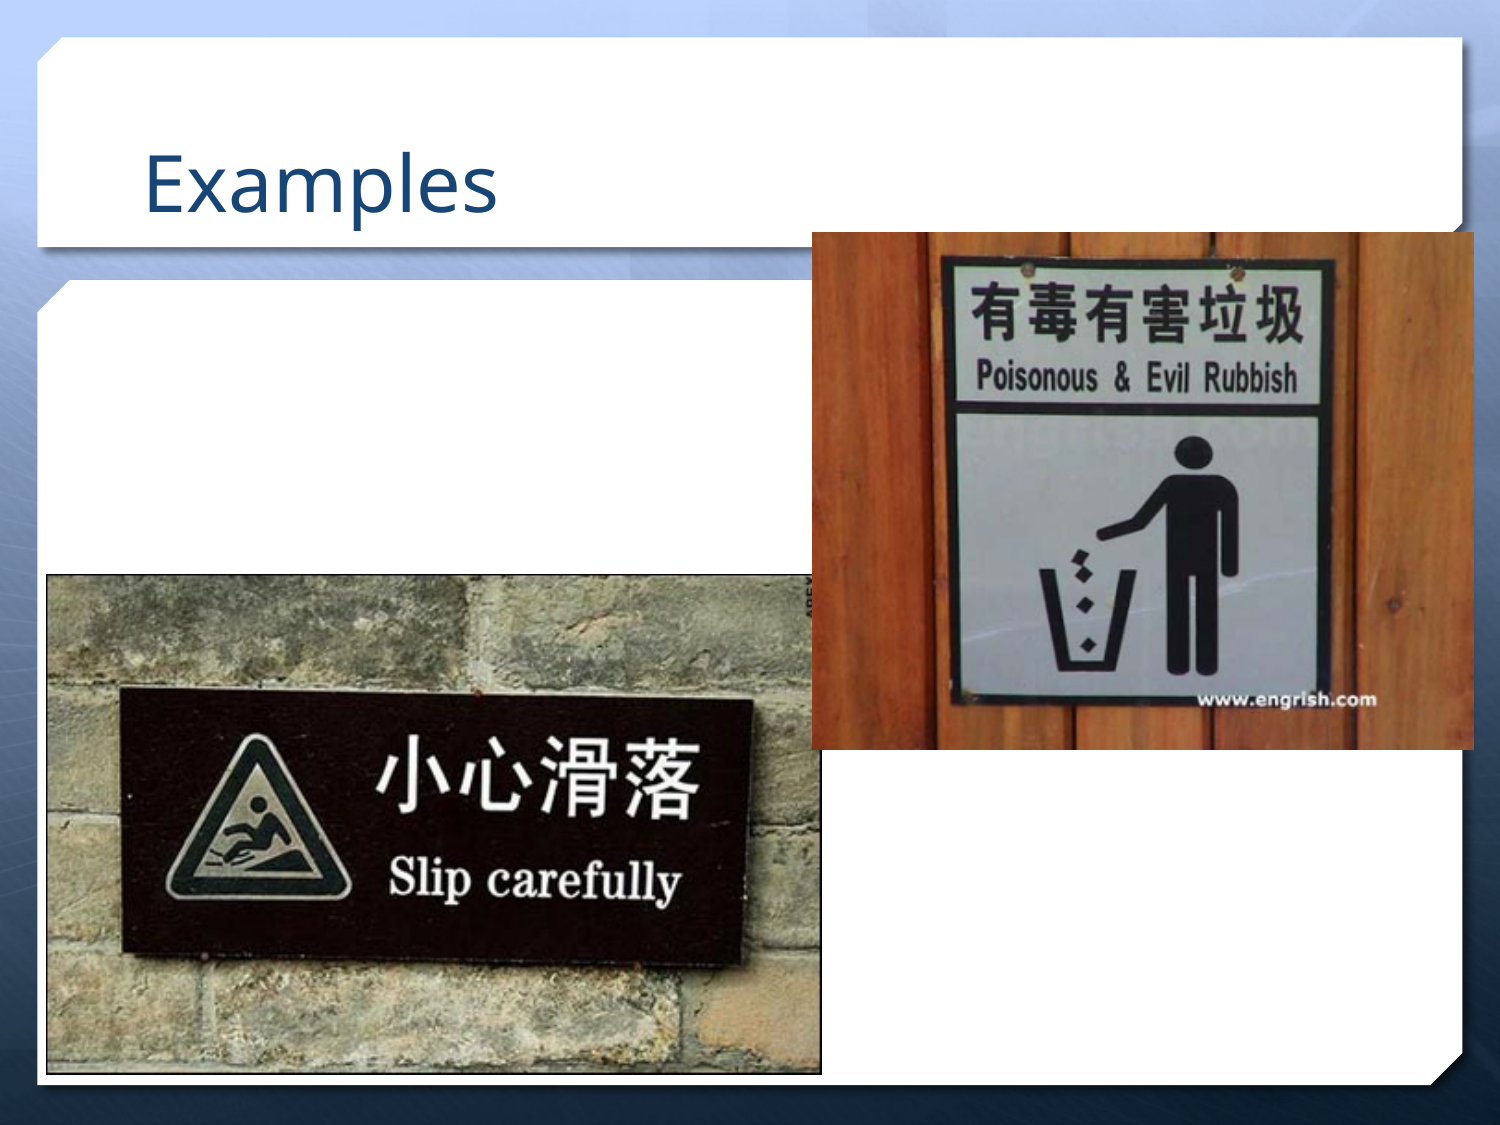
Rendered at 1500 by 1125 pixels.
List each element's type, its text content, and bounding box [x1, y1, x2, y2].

title Examples [127, 48, 1372, 236]
picture [811, 231, 1475, 751]
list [24, 574, 844, 1076]
